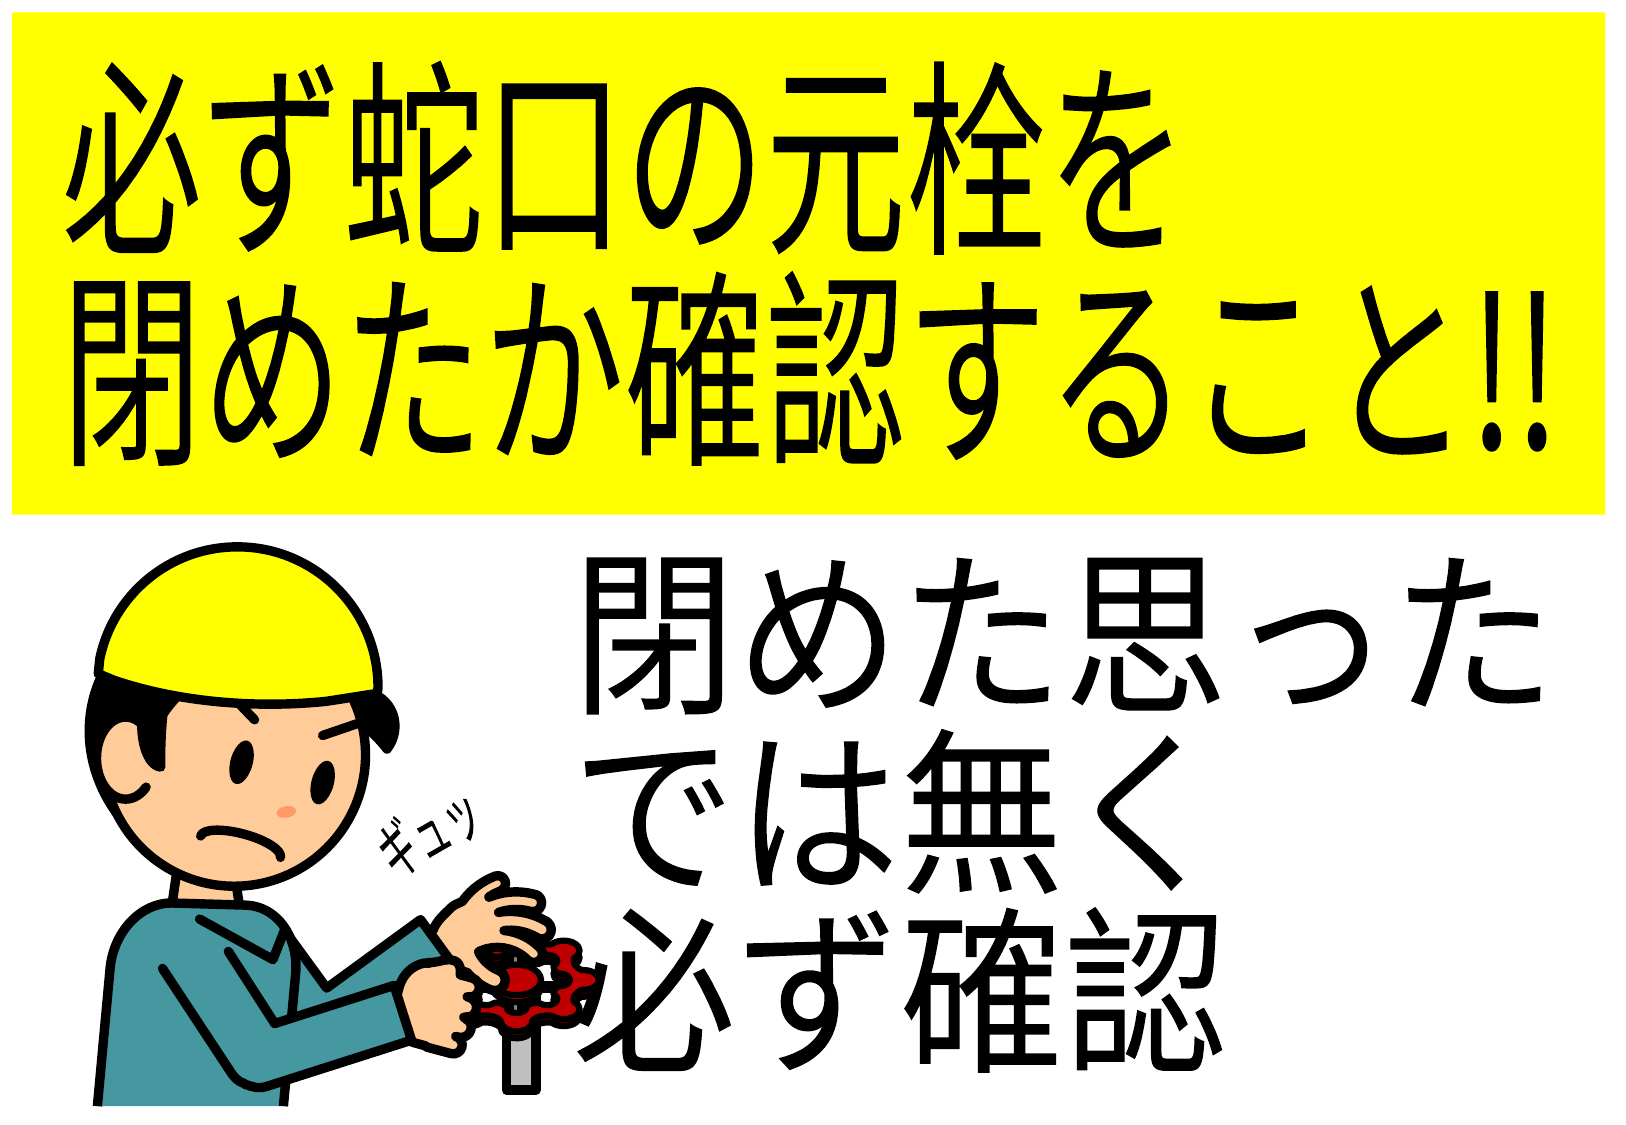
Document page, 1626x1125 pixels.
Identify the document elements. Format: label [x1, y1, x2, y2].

text_box [87, 546, 600, 1107]
text_box [10, 10, 1607, 517]
